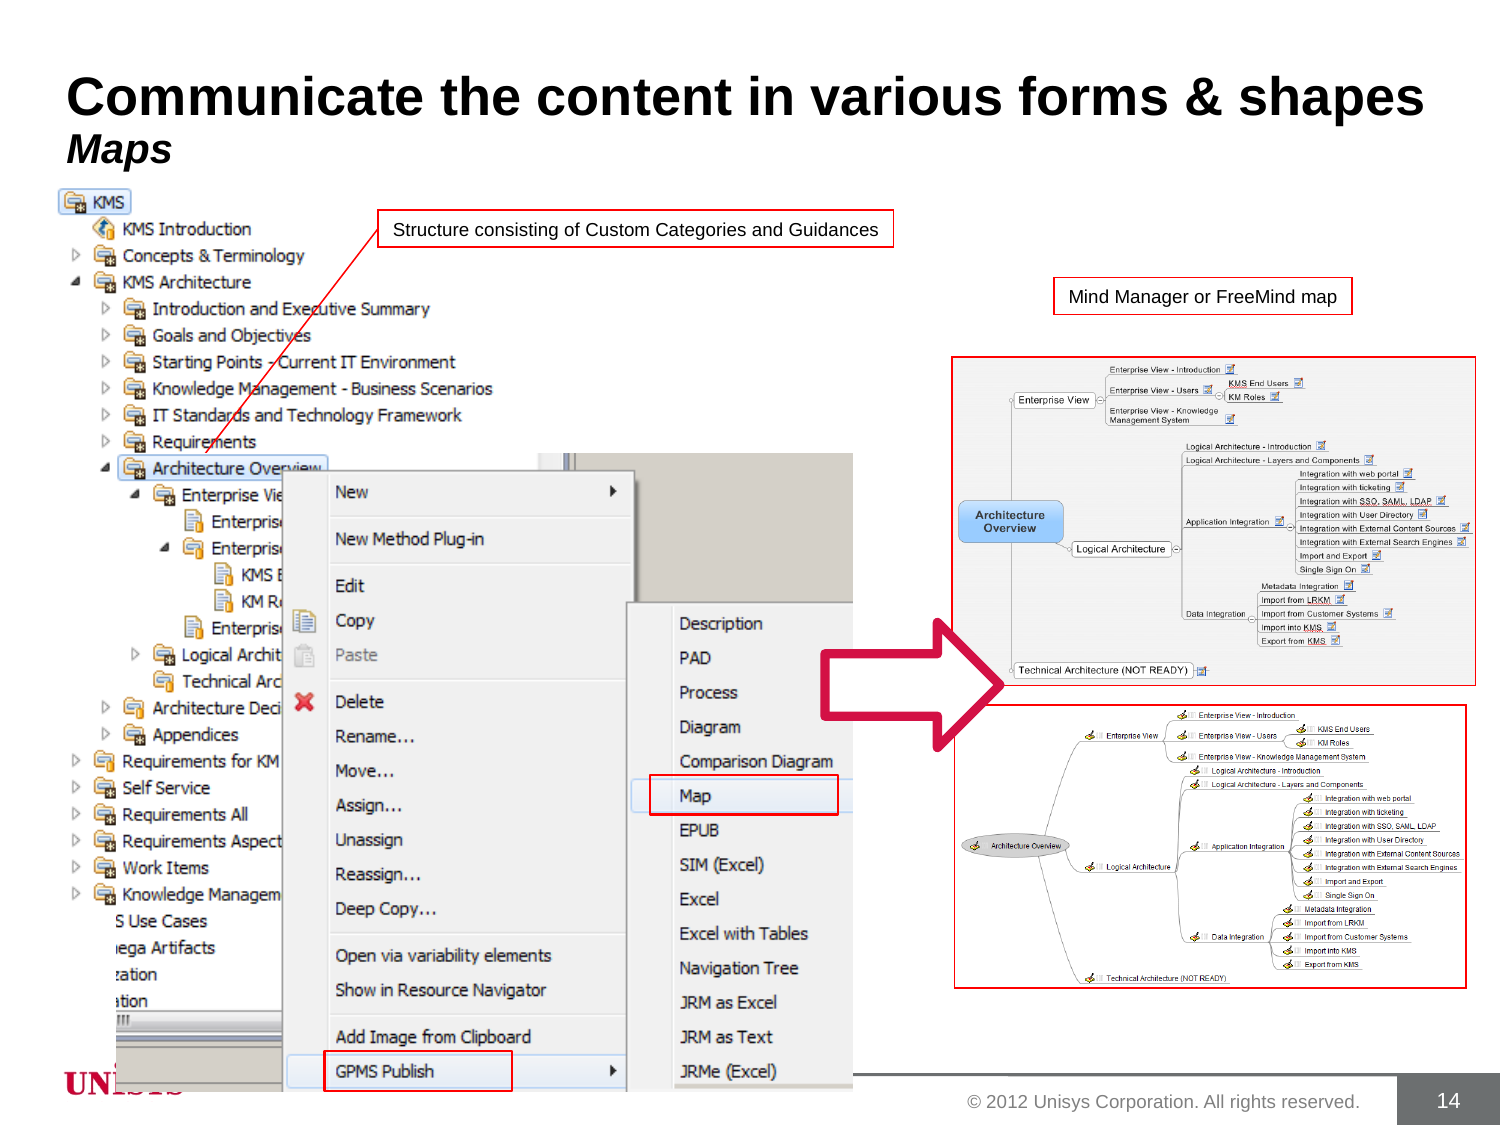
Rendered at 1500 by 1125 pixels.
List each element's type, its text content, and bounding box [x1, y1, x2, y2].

picture [955, 705, 1466, 988]
picture [41, 187, 853, 1102]
text_box [859, 620, 993, 750]
text_box Structure consisting of Custom Categories and Guidances [530, 209, 894, 248]
picture [952, 357, 1476, 686]
title Communicate the content in various forms & shapes Maps [66, 33, 1435, 208]
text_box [202, 228, 378, 452]
text_box Mind Manager or FreeMind map [1053, 277, 1353, 315]
